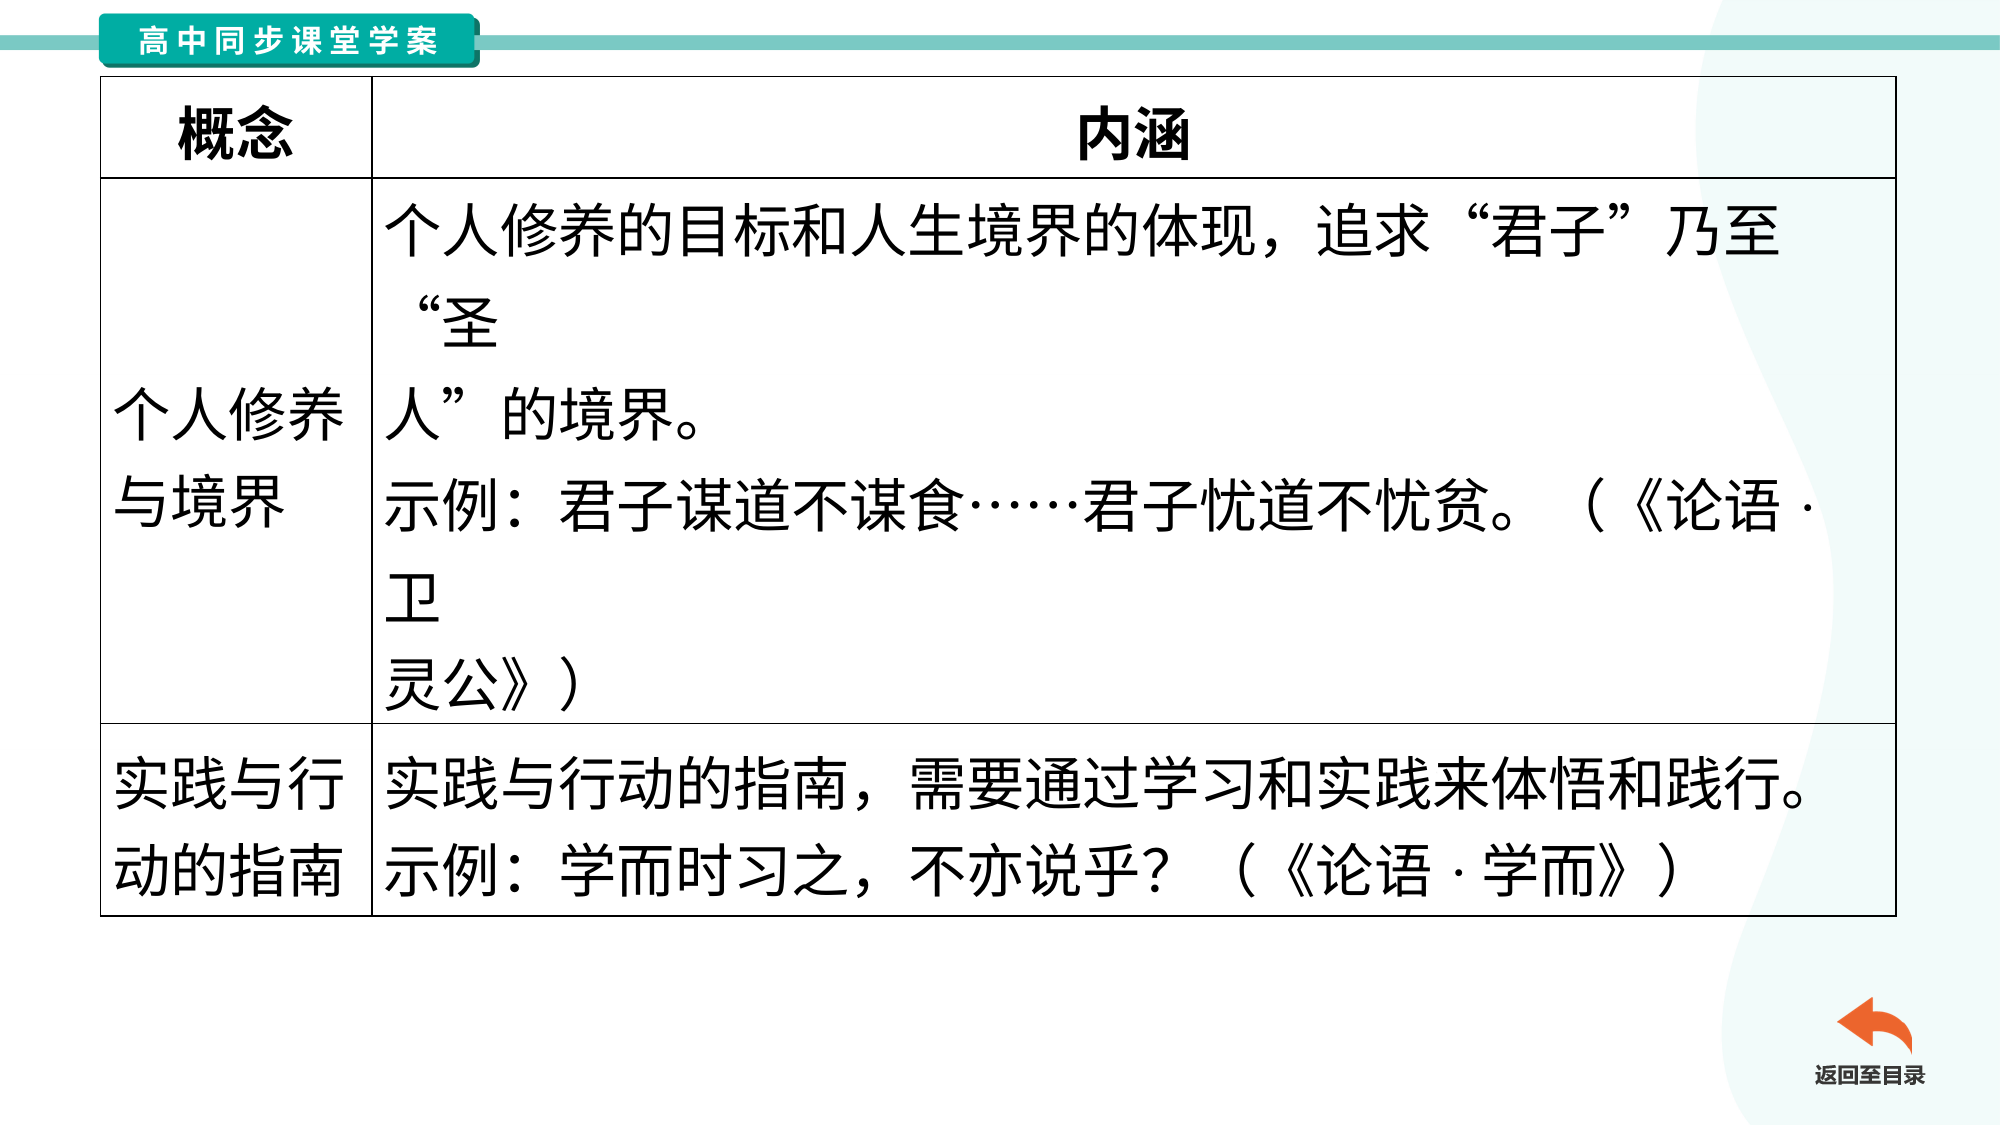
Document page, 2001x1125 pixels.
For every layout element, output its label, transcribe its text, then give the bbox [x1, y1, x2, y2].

table_cell 个人修养 与境界 [101, 179, 371, 723]
table_cell 个人修养的目标和人生境界的体现，追求“君子”乃至“圣 人”的境界。 示例：君子谋道不谋食……君子忧道不忧贫。（《论语·卫 灵公》） [373, 179, 1895, 723]
table_header 内涵 [373, 77, 1895, 177]
table_cell 实践与行 动的指南 [101, 724, 371, 915]
table_cell 实践与行动的指南，需要通过学习和实践来体悟和践行。 示例：学而时习之，不亦说乎？（《论语·学而》） [373, 724, 1895, 915]
picture [0, 0, 2000, 1125]
table_header 概念 [101, 77, 371, 177]
